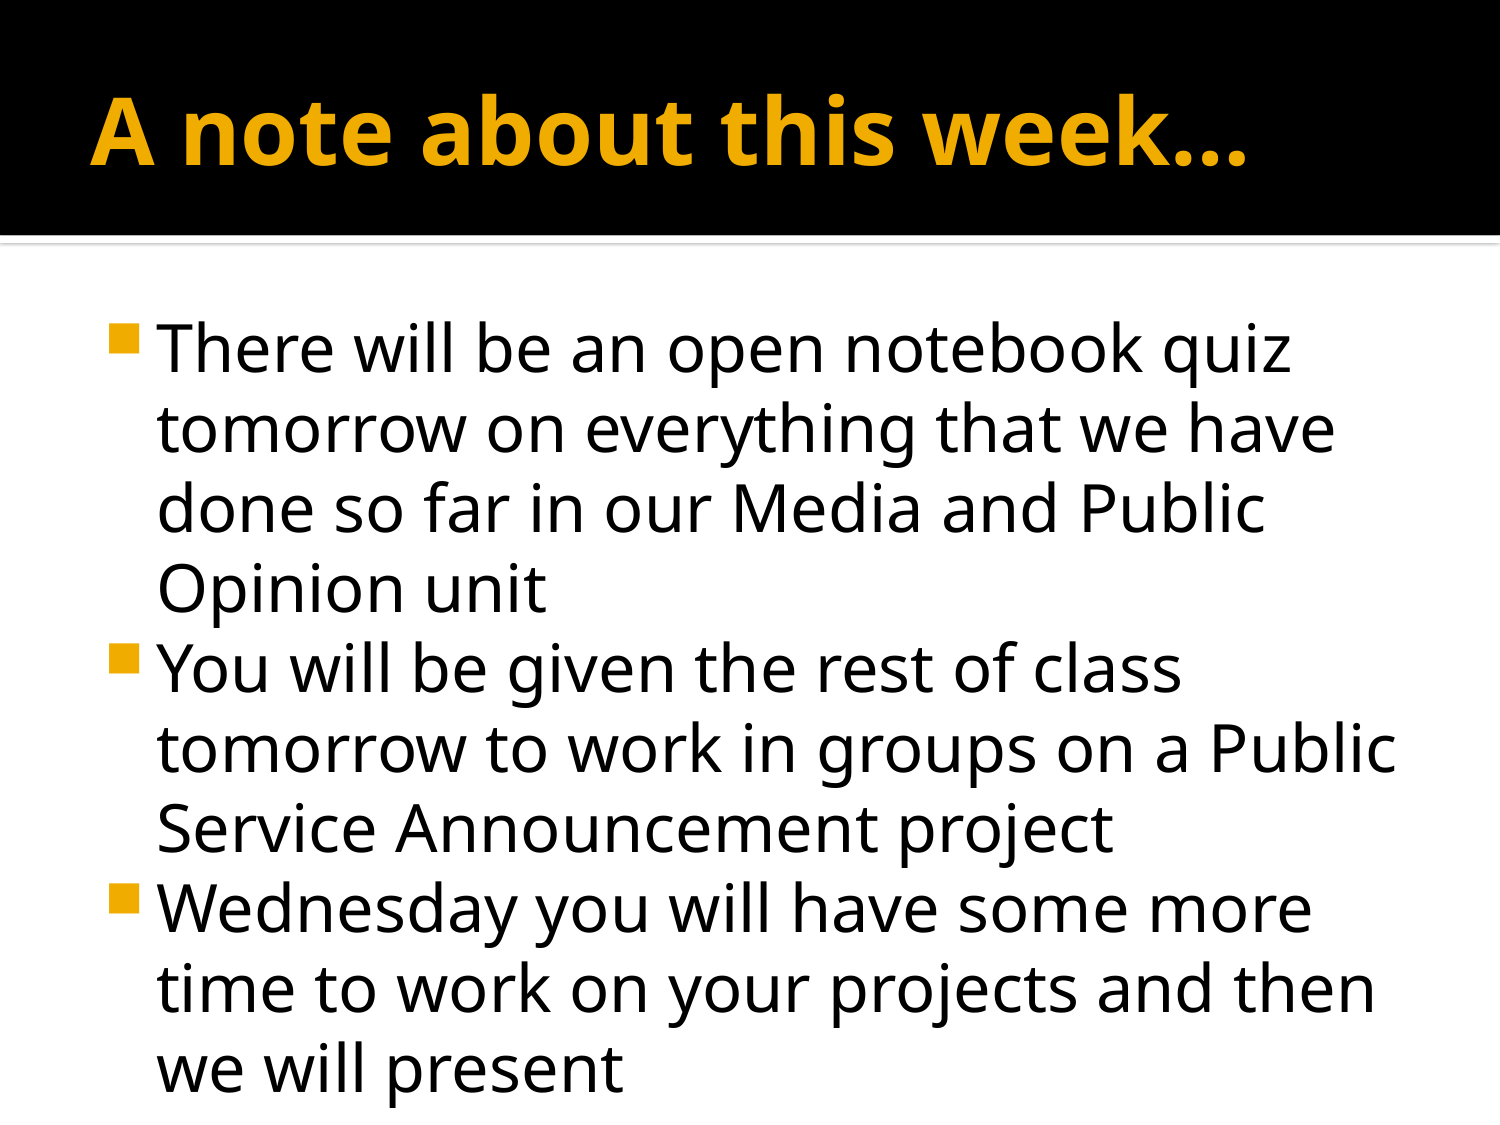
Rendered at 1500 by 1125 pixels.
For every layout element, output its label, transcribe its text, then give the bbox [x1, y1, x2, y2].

list There will be an open notebook quiz tomorrow on everything that we have done so far in our Media and Public Opinion unit You will be given the rest of class tomorrow to work in groups on a Public Service Announcement project Wednesday you will have some more time to work on your projects and then we will present [75, 291, 1425, 1050]
title A note about this week… [75, 25, 1425, 231]
